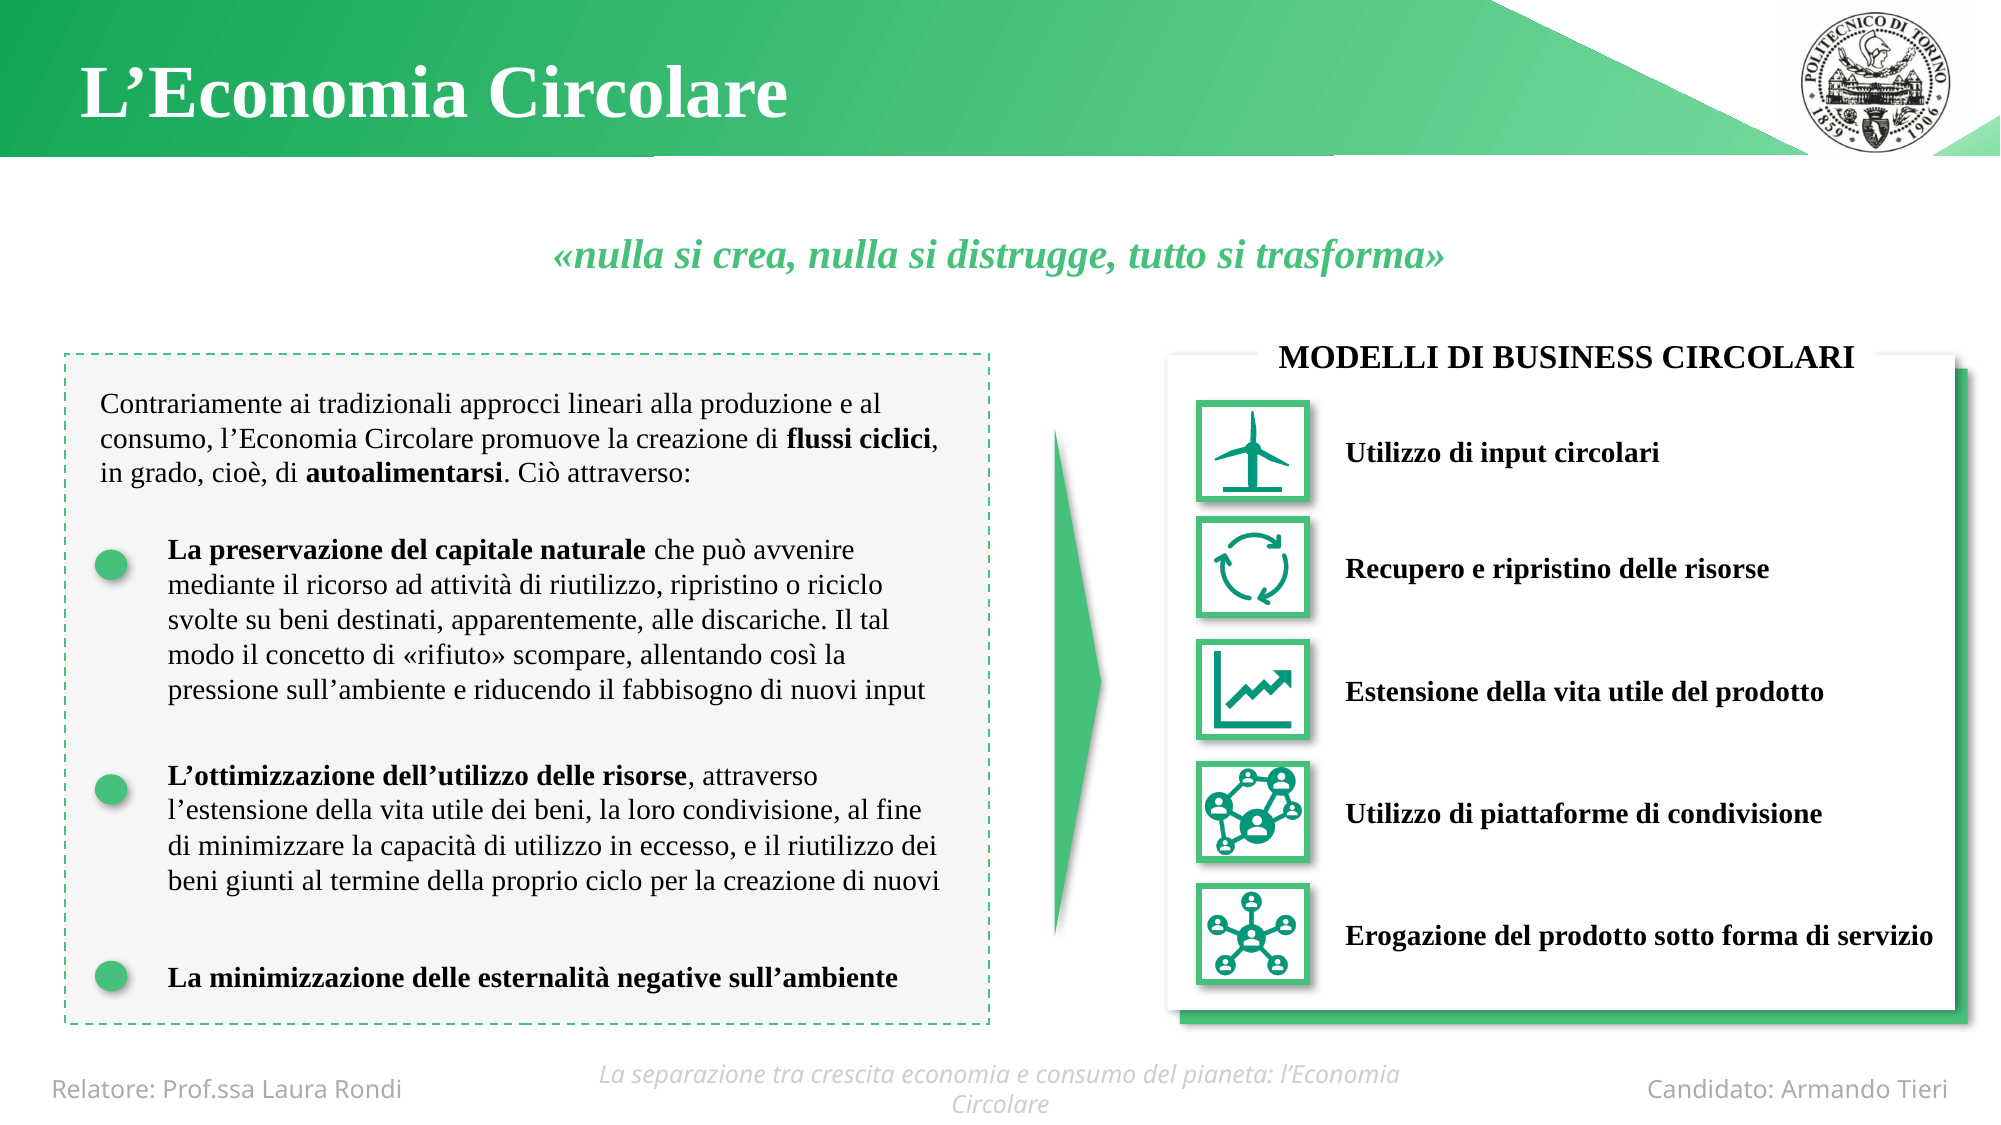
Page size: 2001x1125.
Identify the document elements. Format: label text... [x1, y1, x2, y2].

text_box «nulla si crea, nulla si distrugge, tutto si trasforma» [515, 220, 1485, 283]
picture [1779, 6, 1972, 157]
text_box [65, 353, 989, 1025]
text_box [1167, 324, 1968, 1025]
text_box [1053, 427, 1103, 937]
title L’Economia Circolare [65, 29, 1691, 158]
